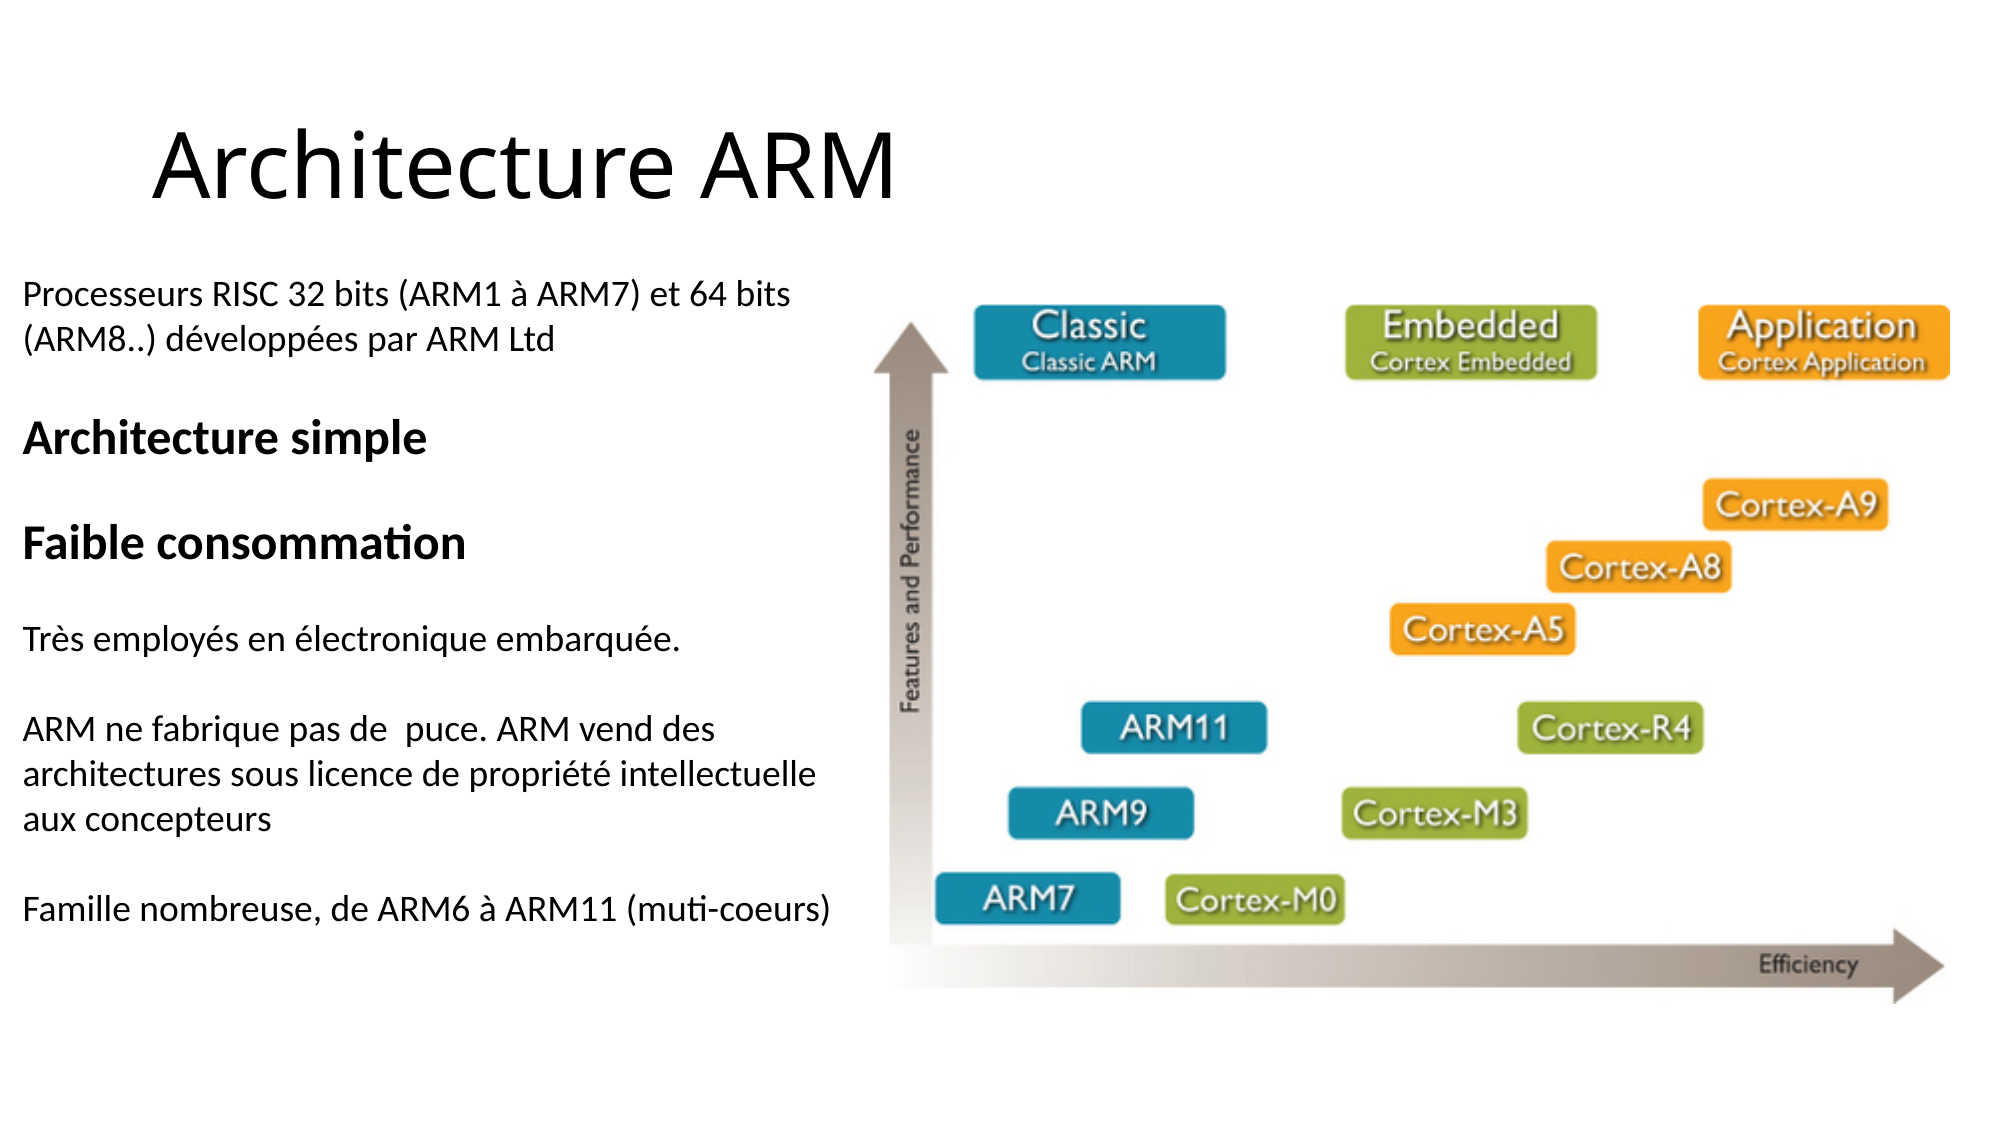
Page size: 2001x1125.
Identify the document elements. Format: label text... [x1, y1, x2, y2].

text_box Processeurs RISC 32 bits (ARM1 à ARM7) et 64 bits (ARM8..) développées par ARM Ltd Architecture simple Faible consommation Très employés en électronique embarquée. ARM ne fabrique pas de puce. ARM vend des architectures sous licence de propriété intellectuelle aux concepteurs Famille nombreuse, de ARM6 à ARM11 (muti-coeurs) [7, 261, 880, 1057]
picture [873, 304, 1950, 1004]
text_box Architecture ARM [137, 59, 1863, 278]
